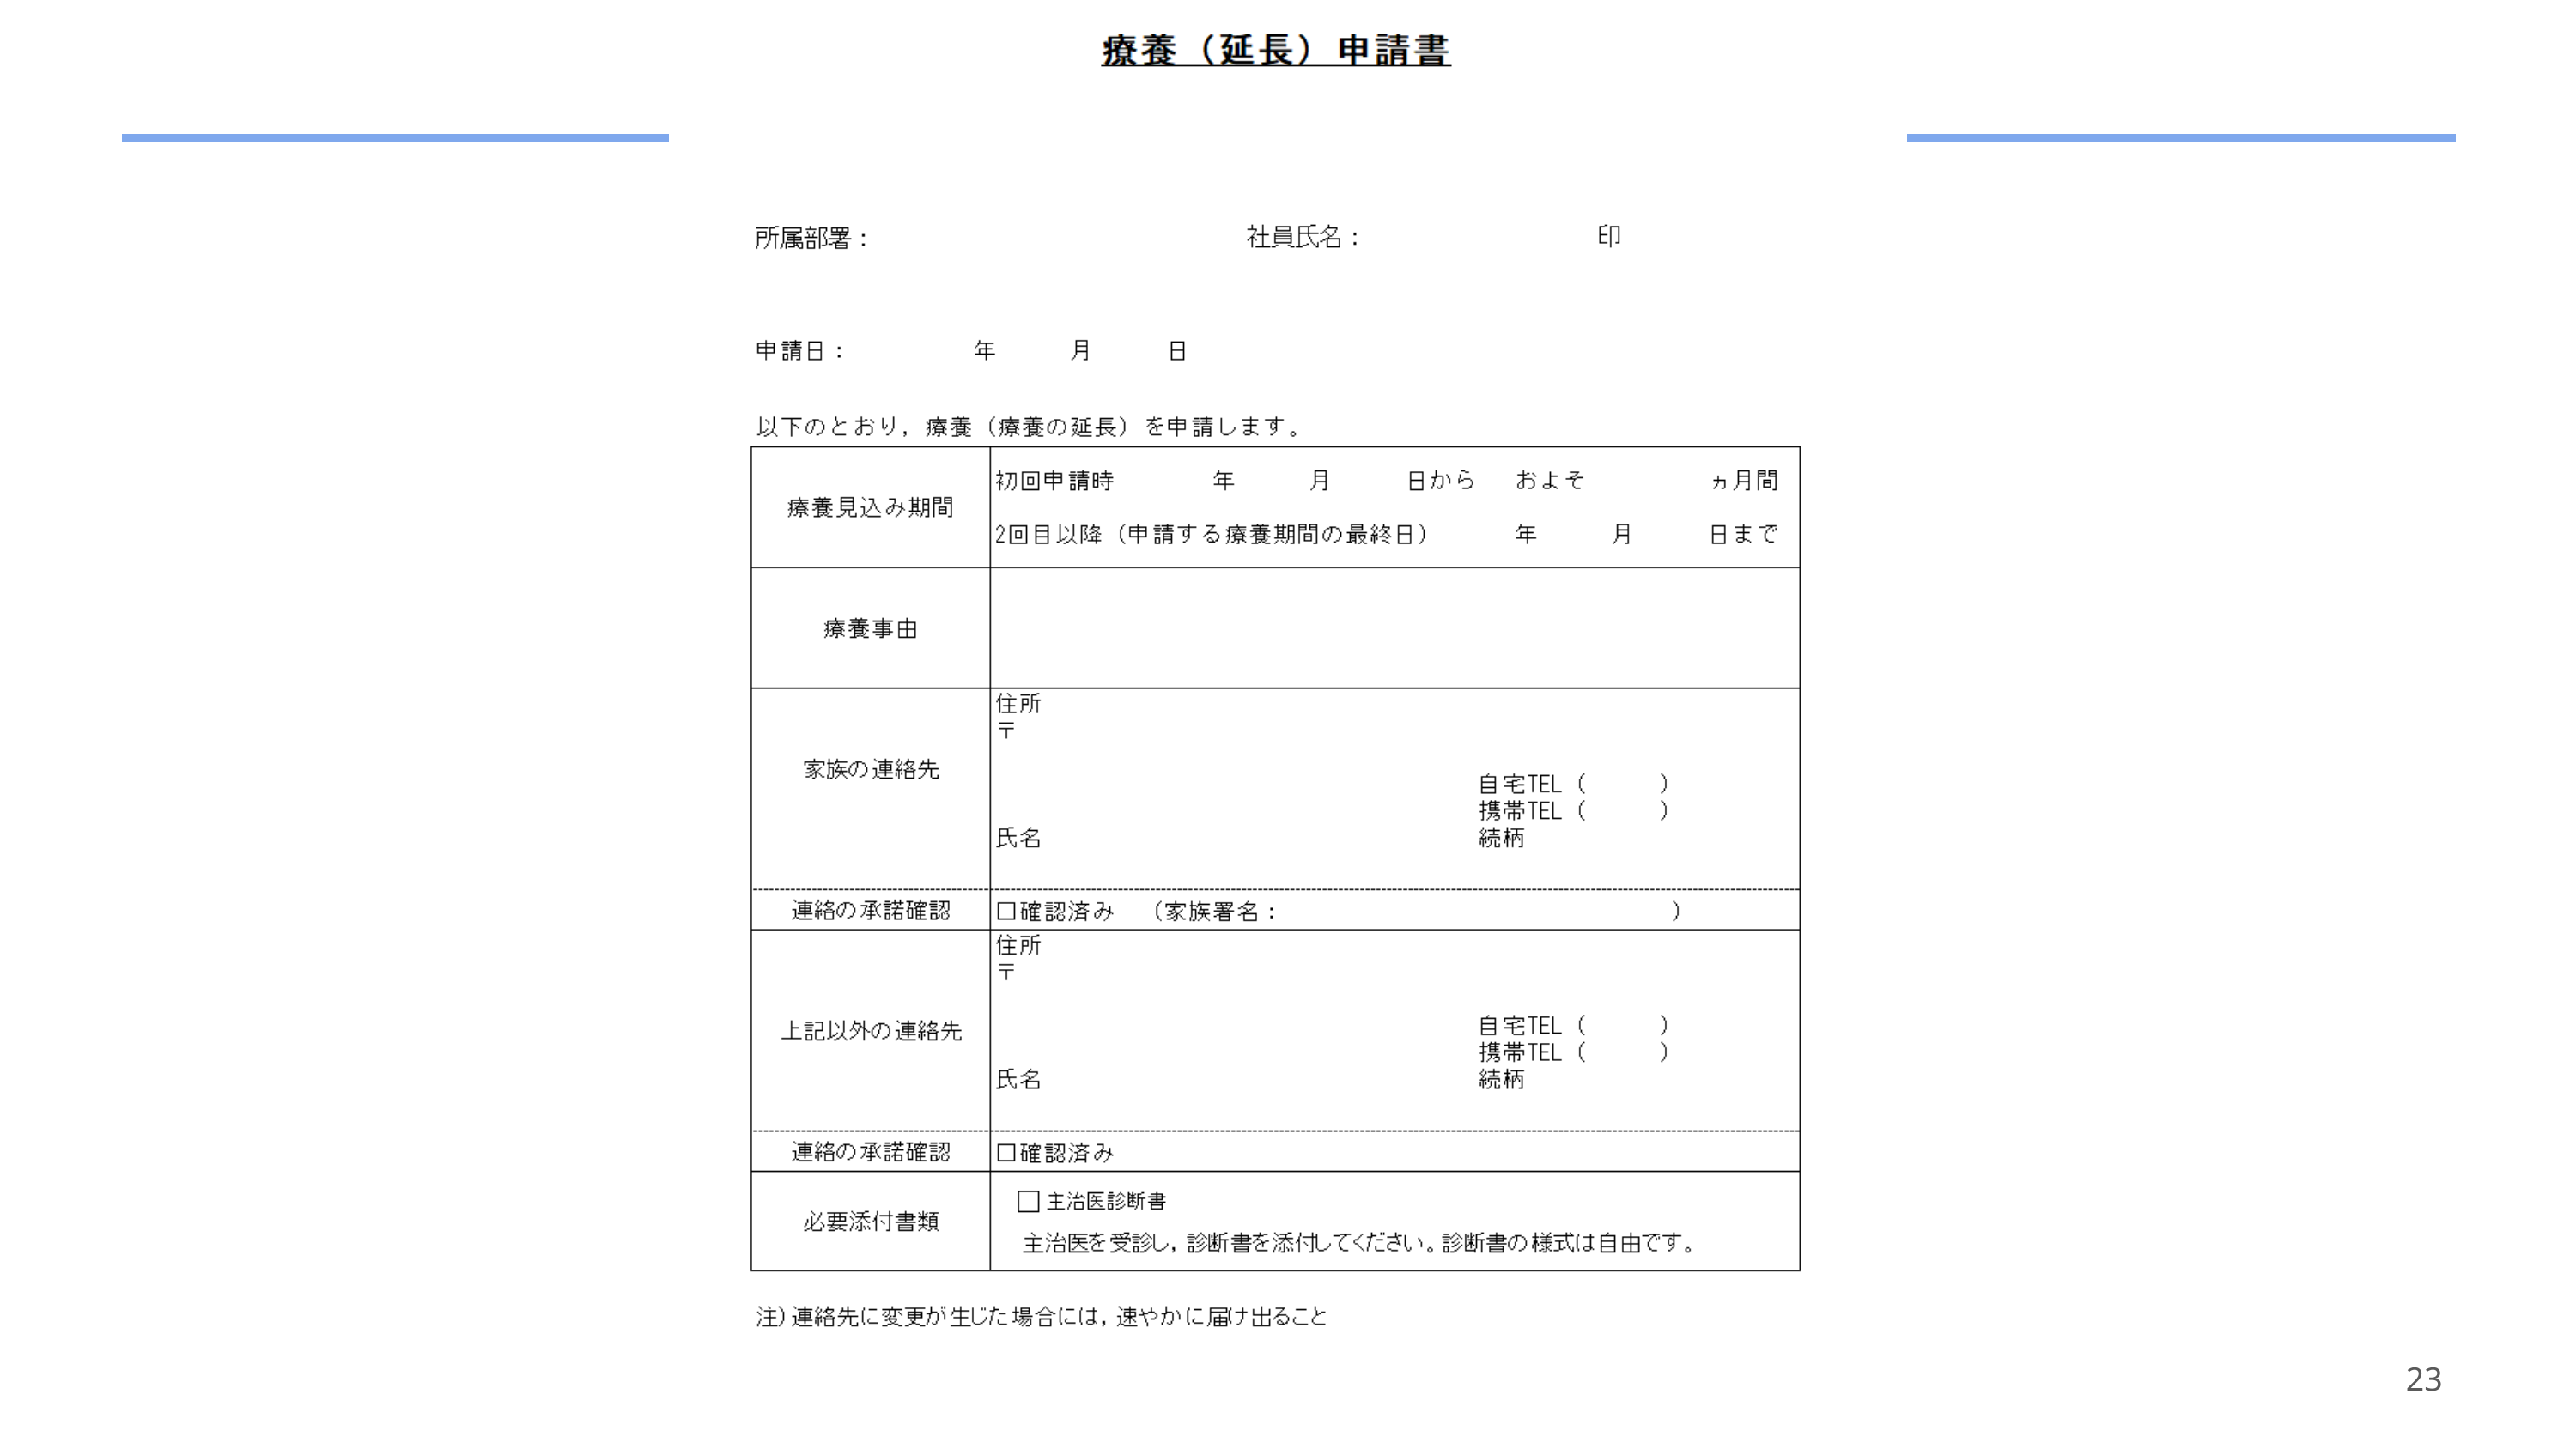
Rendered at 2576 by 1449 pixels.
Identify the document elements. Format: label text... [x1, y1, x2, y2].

slide_number 23 [2337, 1342, 2456, 1420]
picture [669, 34, 1907, 1414]
